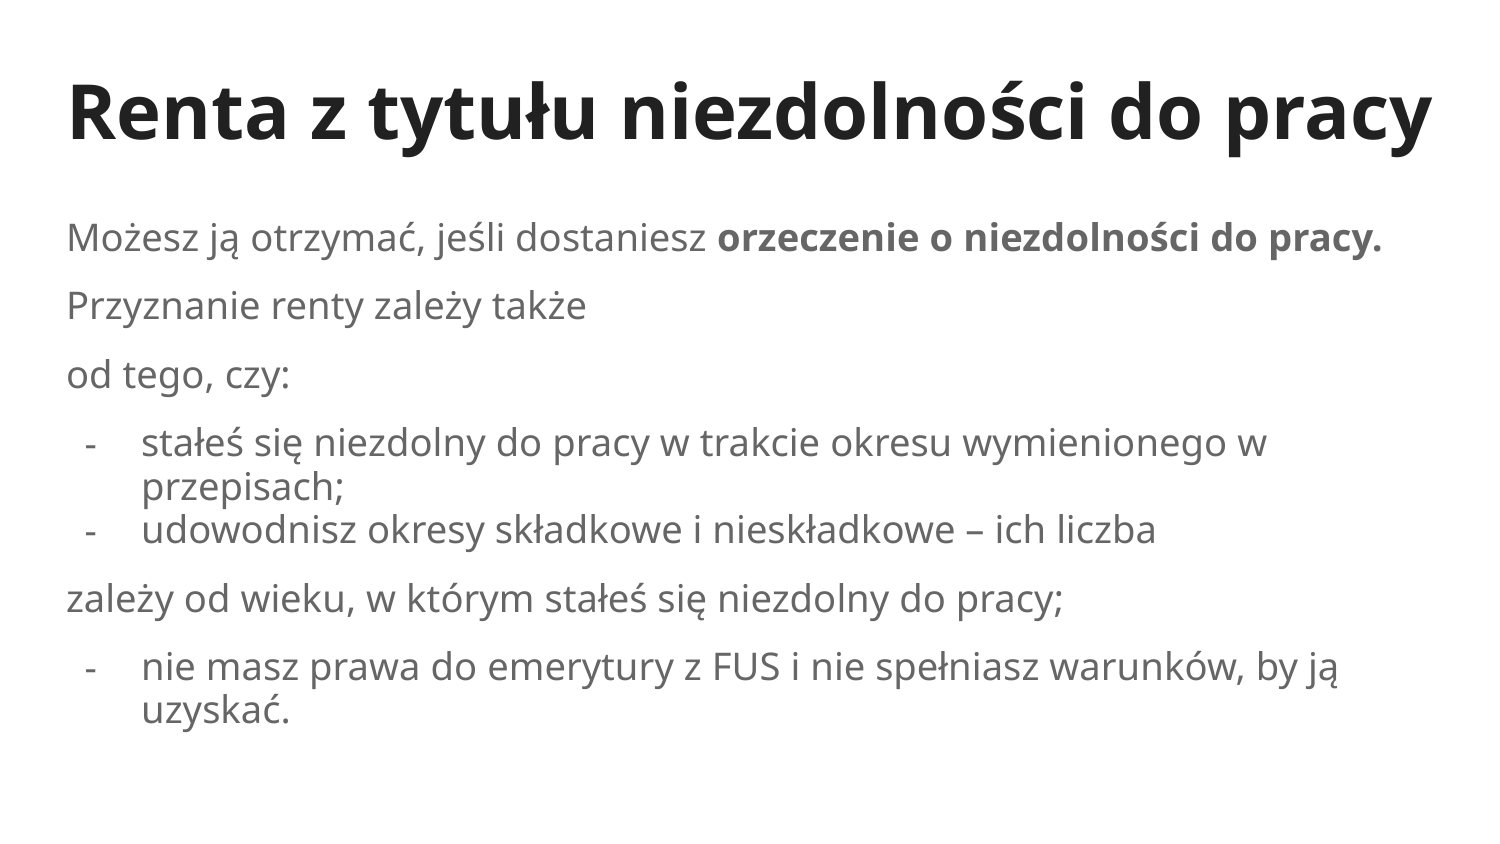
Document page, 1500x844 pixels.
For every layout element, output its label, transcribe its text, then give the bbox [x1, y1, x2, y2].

list Możesz ją otrzymać, jeśli dostaniesz orzeczenie o niezdolności do pracy. Przyznanie renty zależy także od tego, czy: stałeś się niezdolny do pracy w trakcie okresu wymienionego w przepisach; udowodnisz okresy składkowe i nieskładkowe – ich liczba zależy od wieku, w którym stałeś się niezdolny do pracy; nie masz prawa do emerytury z FUS i nie spełniasz warunków, by ją uzyskać. [51, 201, 1449, 750]
title Renta z tytułu niezdolności do pracy [51, 48, 1449, 180]
